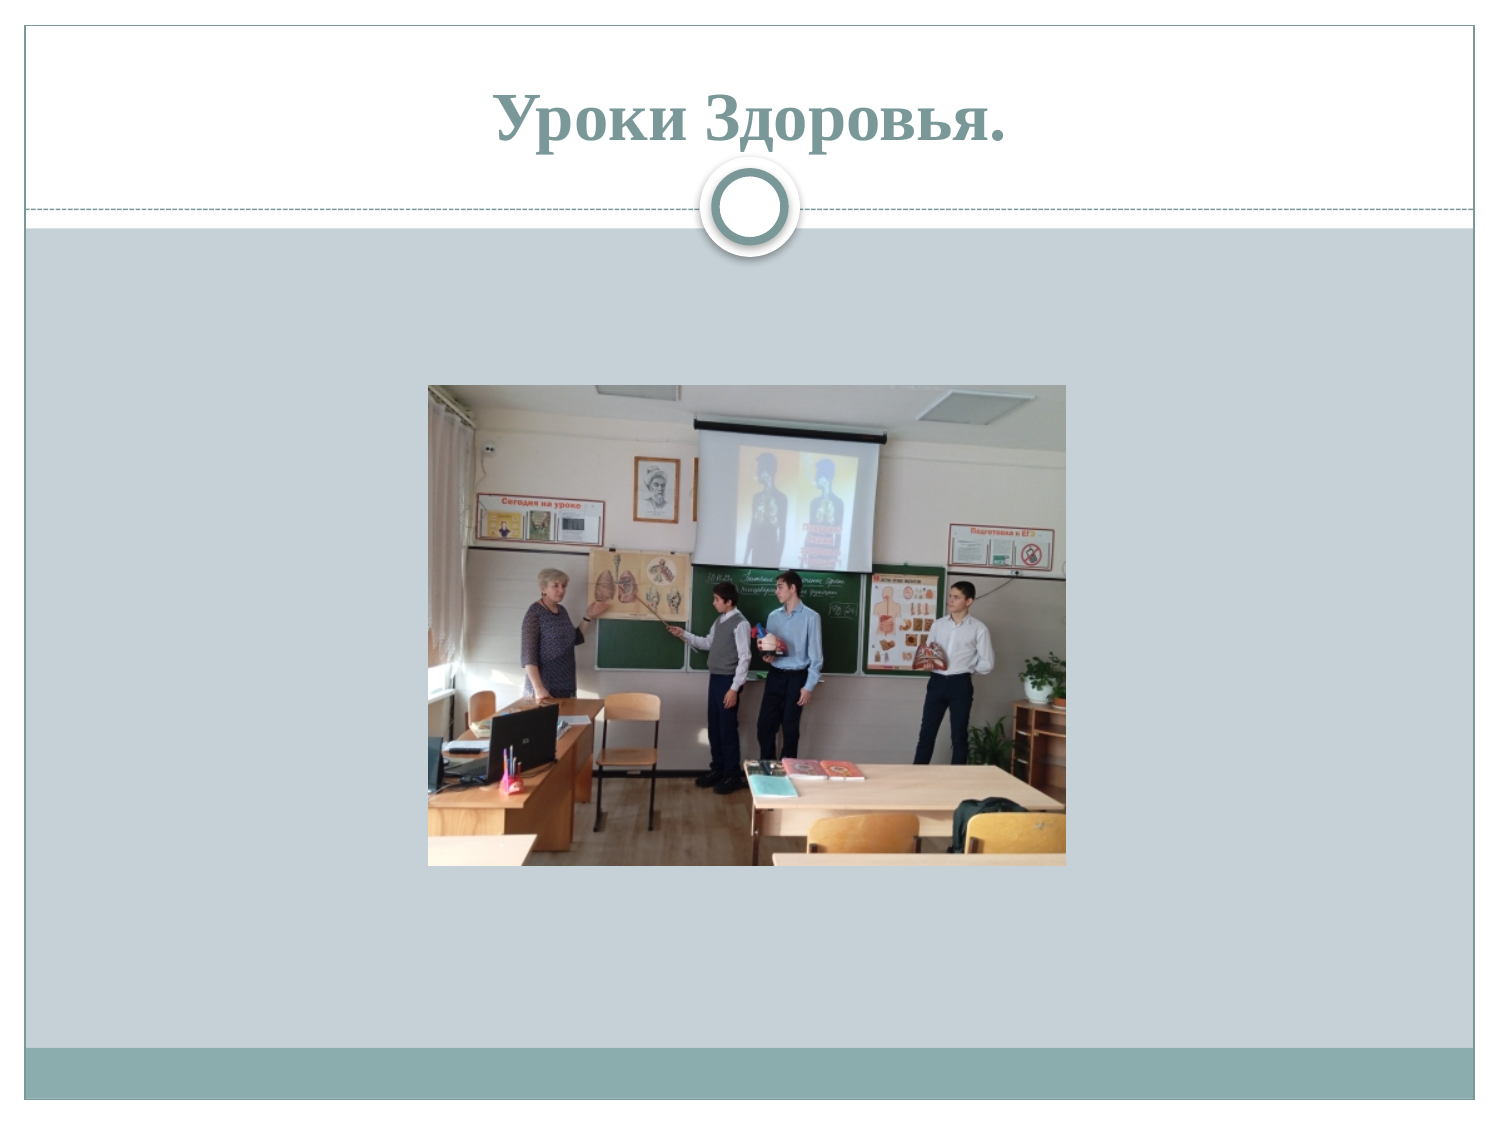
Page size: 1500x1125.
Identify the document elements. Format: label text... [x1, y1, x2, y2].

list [428, 385, 1066, 866]
title Уроки Здоровья. [49, 37, 1450, 162]
